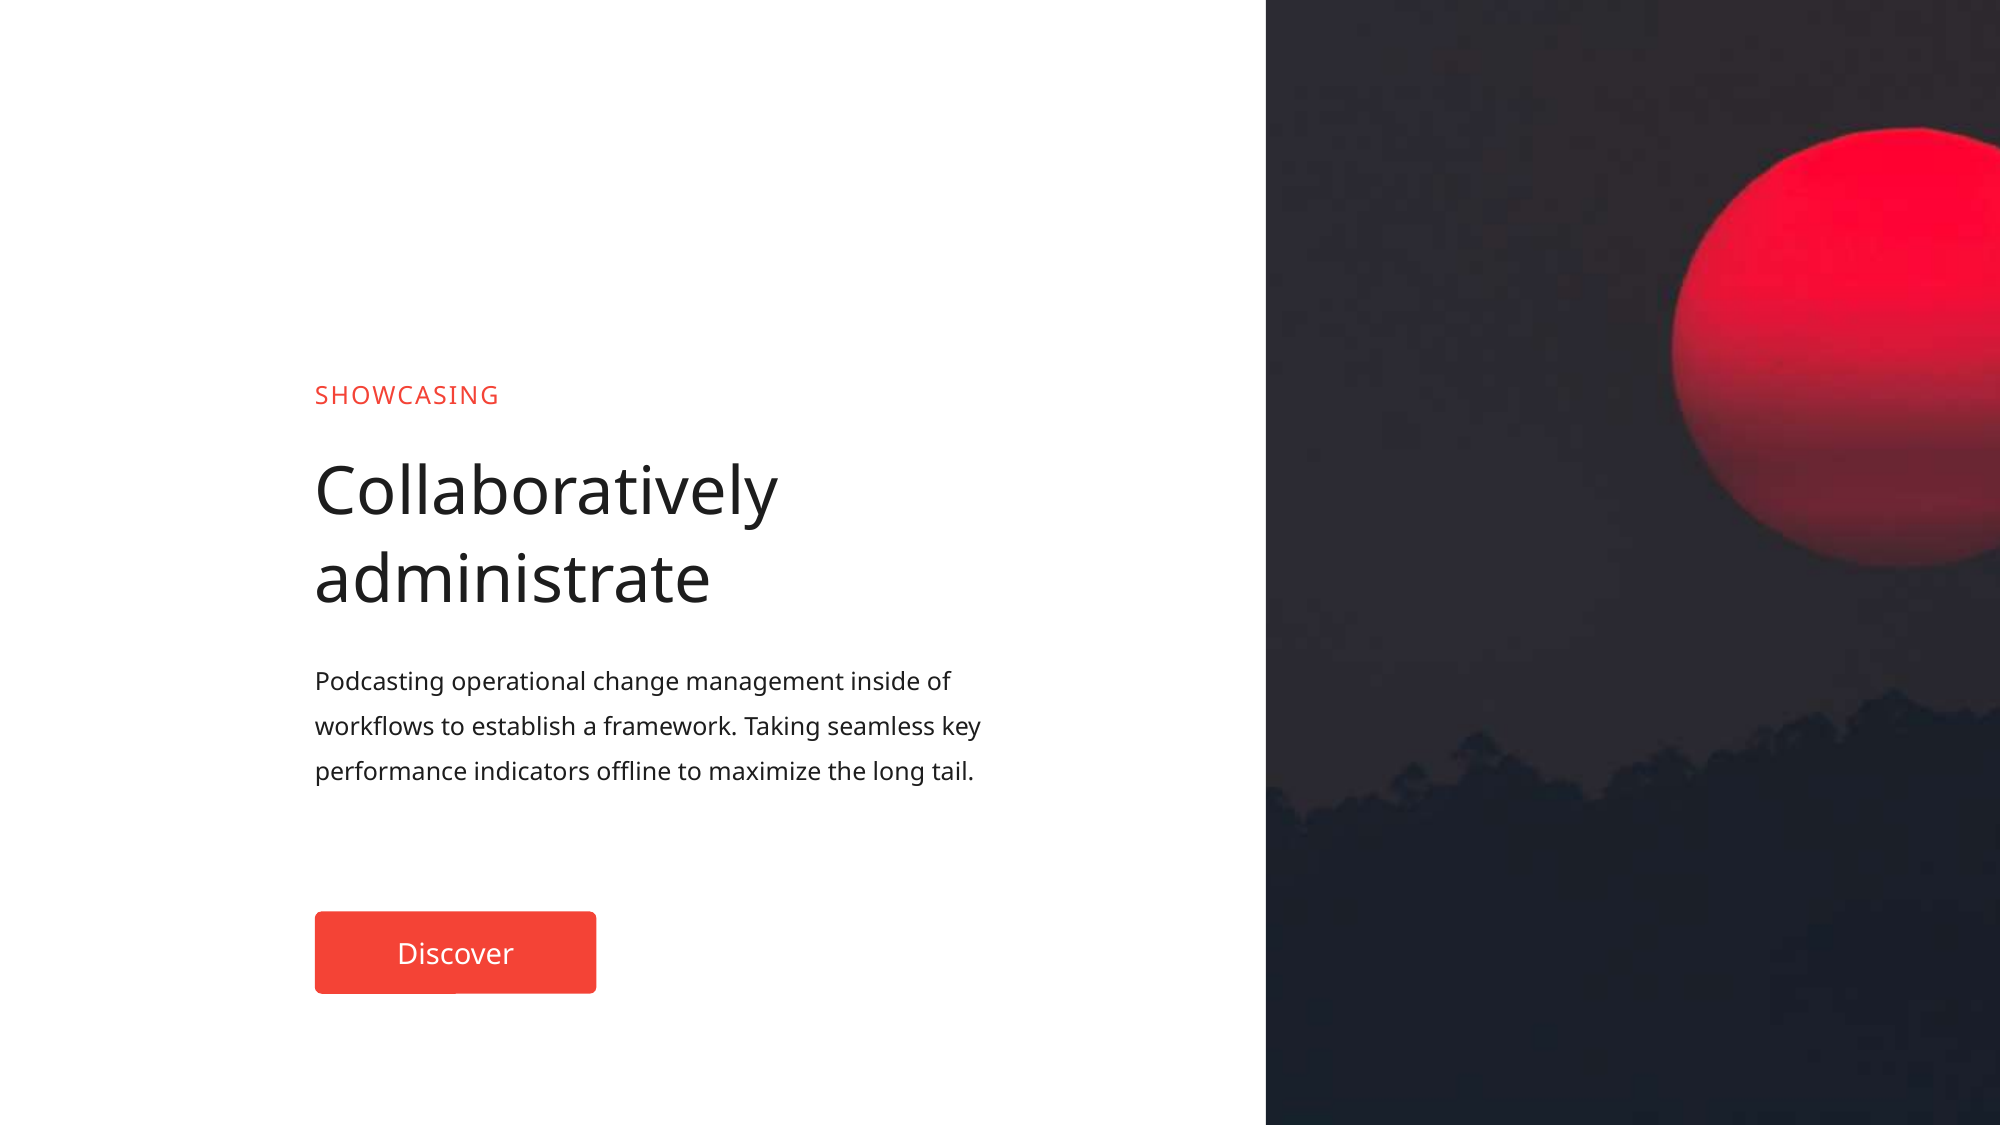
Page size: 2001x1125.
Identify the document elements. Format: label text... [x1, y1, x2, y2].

picture [1265, 0, 2000, 1125]
text_box [313, 910, 598, 995]
text_box SHOWCASING [314, 373, 612, 410]
text_box Podcasting operational change management inside of workflows to establish a framework. Taking seamless key performance indicators offline to maximize the long tail. [314, 650, 984, 786]
text_box Collaboratively administrate [314, 440, 984, 617]
